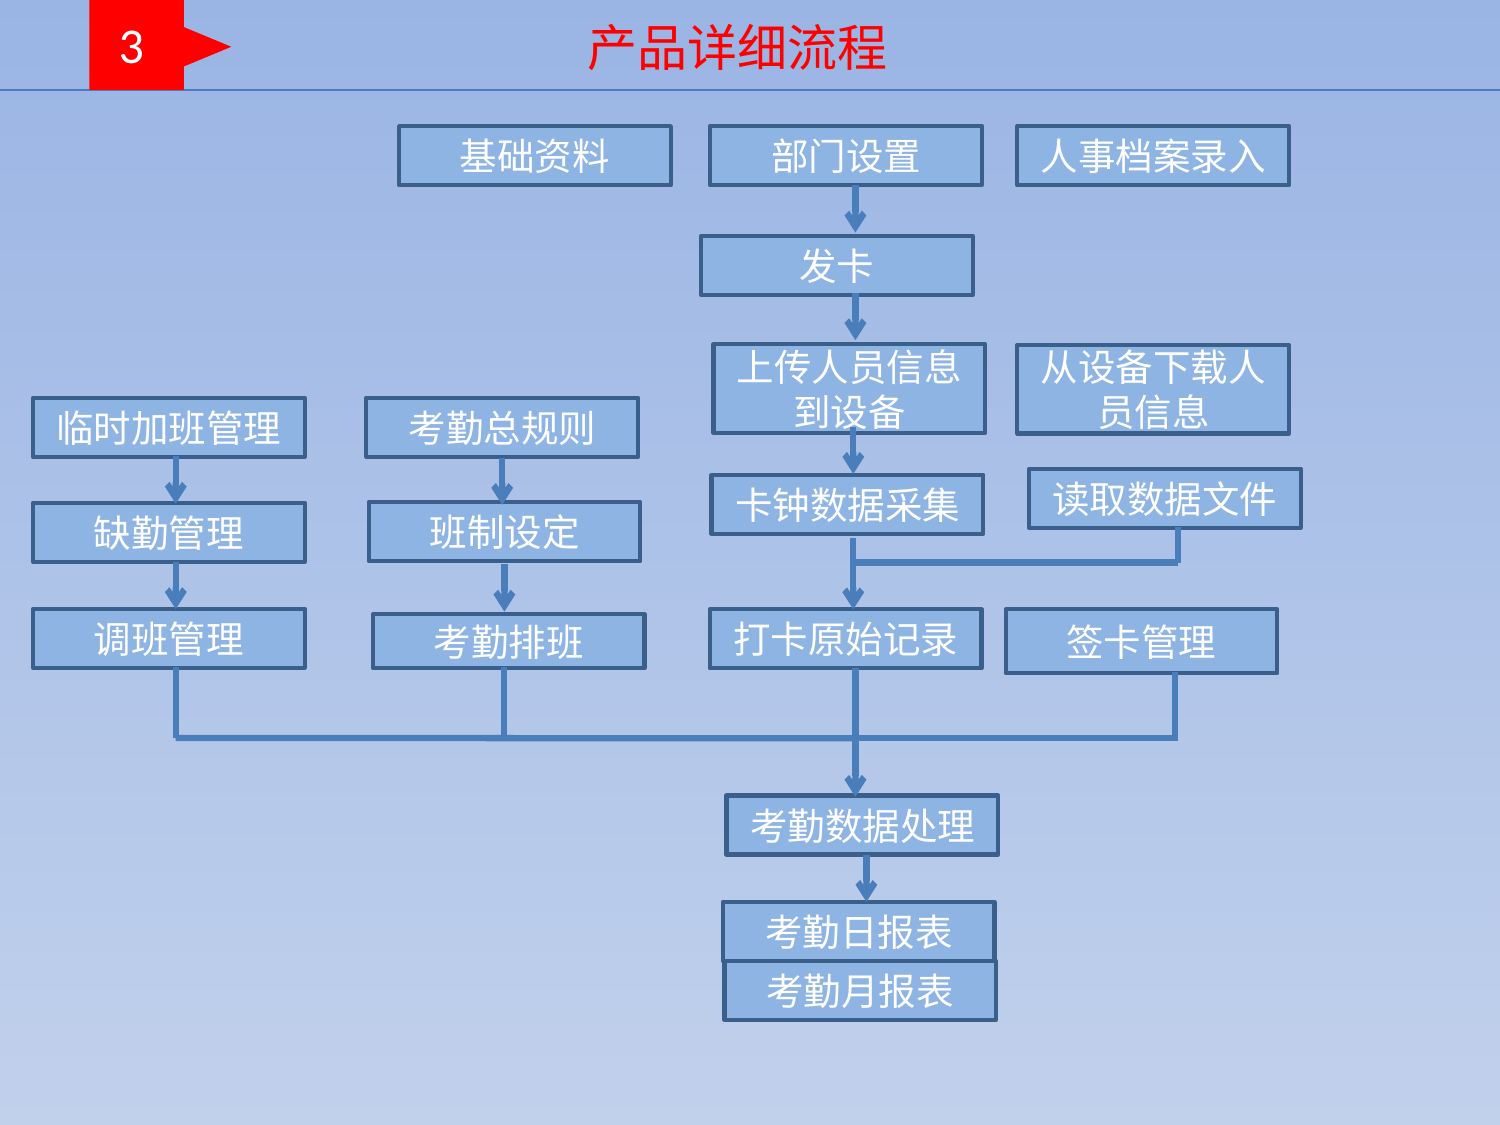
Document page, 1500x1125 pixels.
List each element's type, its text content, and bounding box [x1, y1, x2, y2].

text_box 班制设定 [367, 500, 642, 563]
text_box 读取数据文件 [1027, 467, 1303, 530]
text_box 从设备下载人员信息 [1015, 343, 1291, 436]
text_box 部门设置 [708, 124, 984, 187]
text_box 缺勤管理 [31, 501, 307, 564]
text_box 产品详细流程 [573, 8, 928, 84]
text_box 人事档案录入 [1015, 124, 1291, 187]
text_box [179, 24, 234, 70]
text_box 签卡管理 [1004, 607, 1279, 675]
text_box 考勤排班 [371, 612, 647, 670]
text_box 基础资料 [397, 124, 673, 187]
text_box 3 [103, 6, 159, 81]
text_box 卡钟数据采集 [709, 473, 985, 536]
text_box 打卡原始记录 [708, 607, 984, 670]
text_box 考勤总规则 [364, 396, 640, 459]
text_box 考勤月报表 [722, 959, 998, 1022]
text_box [87, 0, 186, 89]
text_box 考勤数据处理 [724, 793, 1000, 857]
text_box 临时加班管理 [31, 396, 307, 459]
text_box 上传人员信息到设备 [711, 342, 987, 435]
text_box 考勤日报表 [721, 900, 997, 963]
text_box 调班管理 [31, 607, 307, 670]
text_box 发卡 [699, 234, 975, 297]
